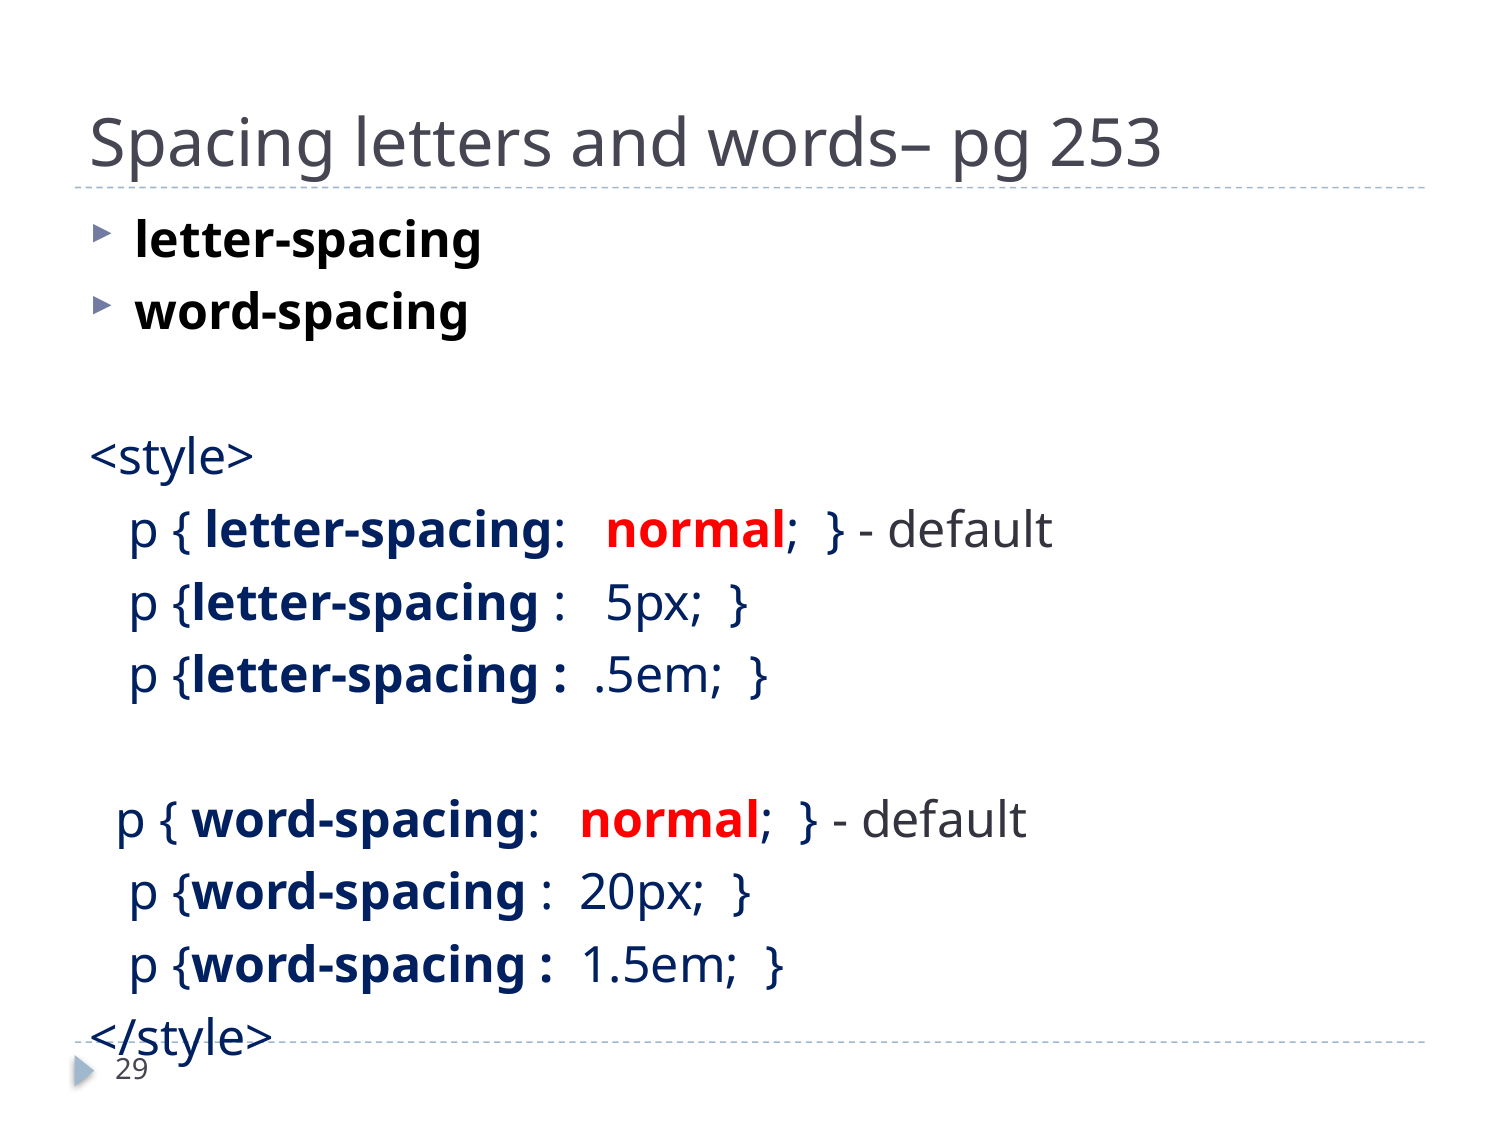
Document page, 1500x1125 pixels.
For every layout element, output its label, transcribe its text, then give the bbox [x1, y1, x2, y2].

title Spacing letters and words– pg 253 [75, 24, 1425, 188]
list letter-spacing word-spacing <style> p { letter-spacing: normal; } - default p {letter-spacing : 5px; } p {letter-spacing : .5em; } p { word-spacing: normal; } - default p {word-spacing : 20px; } p {word-spacing : 1.5em; } </style> [75, 200, 1425, 1100]
